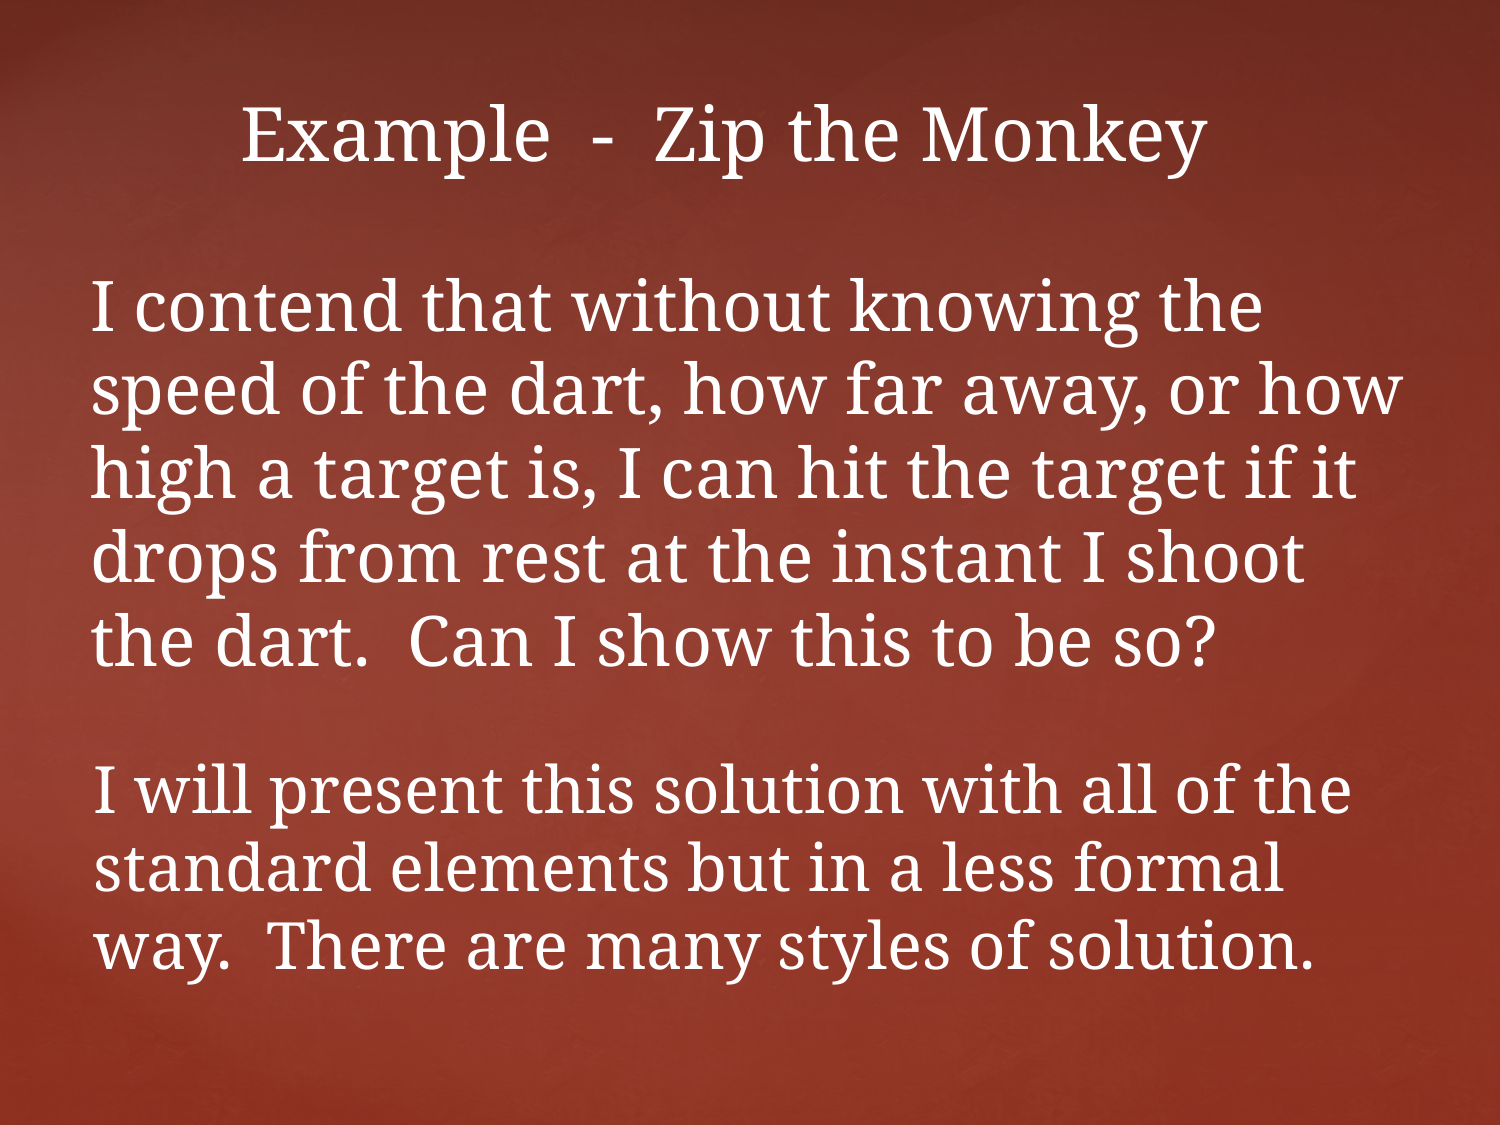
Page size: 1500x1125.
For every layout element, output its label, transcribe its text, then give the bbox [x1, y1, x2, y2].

text_box I will present this solution with all of the standard elements but in a less formal way. There are many styles of solution. [78, 721, 1379, 1010]
text_box I contend that without knowing the speed of the dart, how far away, or how high a target is, I can hit the target if it drops from rest at the instant I shoot the dart. Can I show this to be so? [74, 216, 1425, 725]
subtitle Example - Zip the Monkey [225, 75, 1238, 188]
